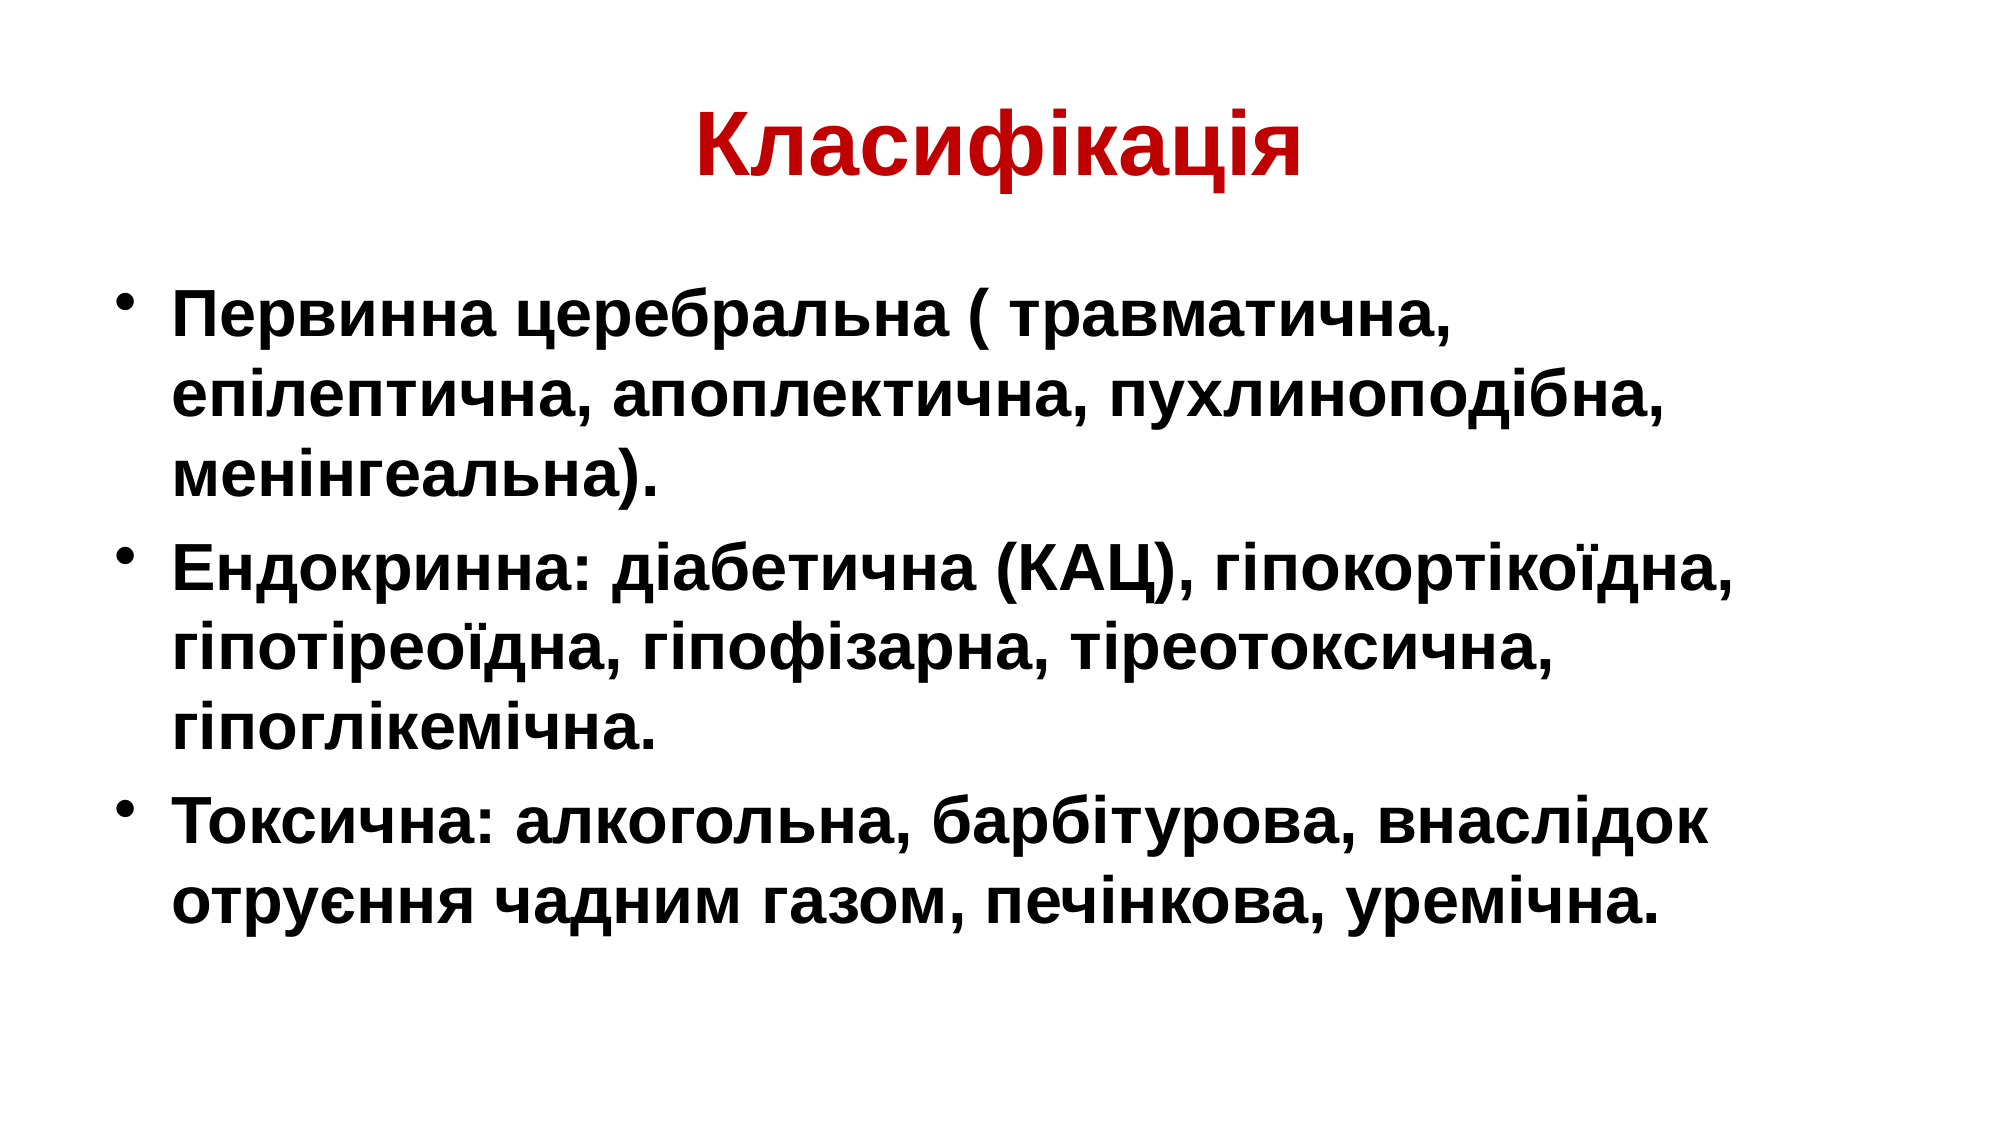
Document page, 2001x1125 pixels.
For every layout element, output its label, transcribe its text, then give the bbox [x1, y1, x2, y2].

title Класифікація [99, 45, 1900, 233]
list Первинна церебральна ( травматична, епілептична, апоплектична, пухлиноподібна, менінгеальна). Ендокринна: діабетична (КАЦ), гіпокортікоїдна, гіпотіреоїдна, гіпофізарна, тіреотоксична, гіпоглікемічна. Токсична: алкогольна, барбітурова, внаслідок отруєння чадним газом, печінкова, уремічна. [99, 262, 1900, 1005]
